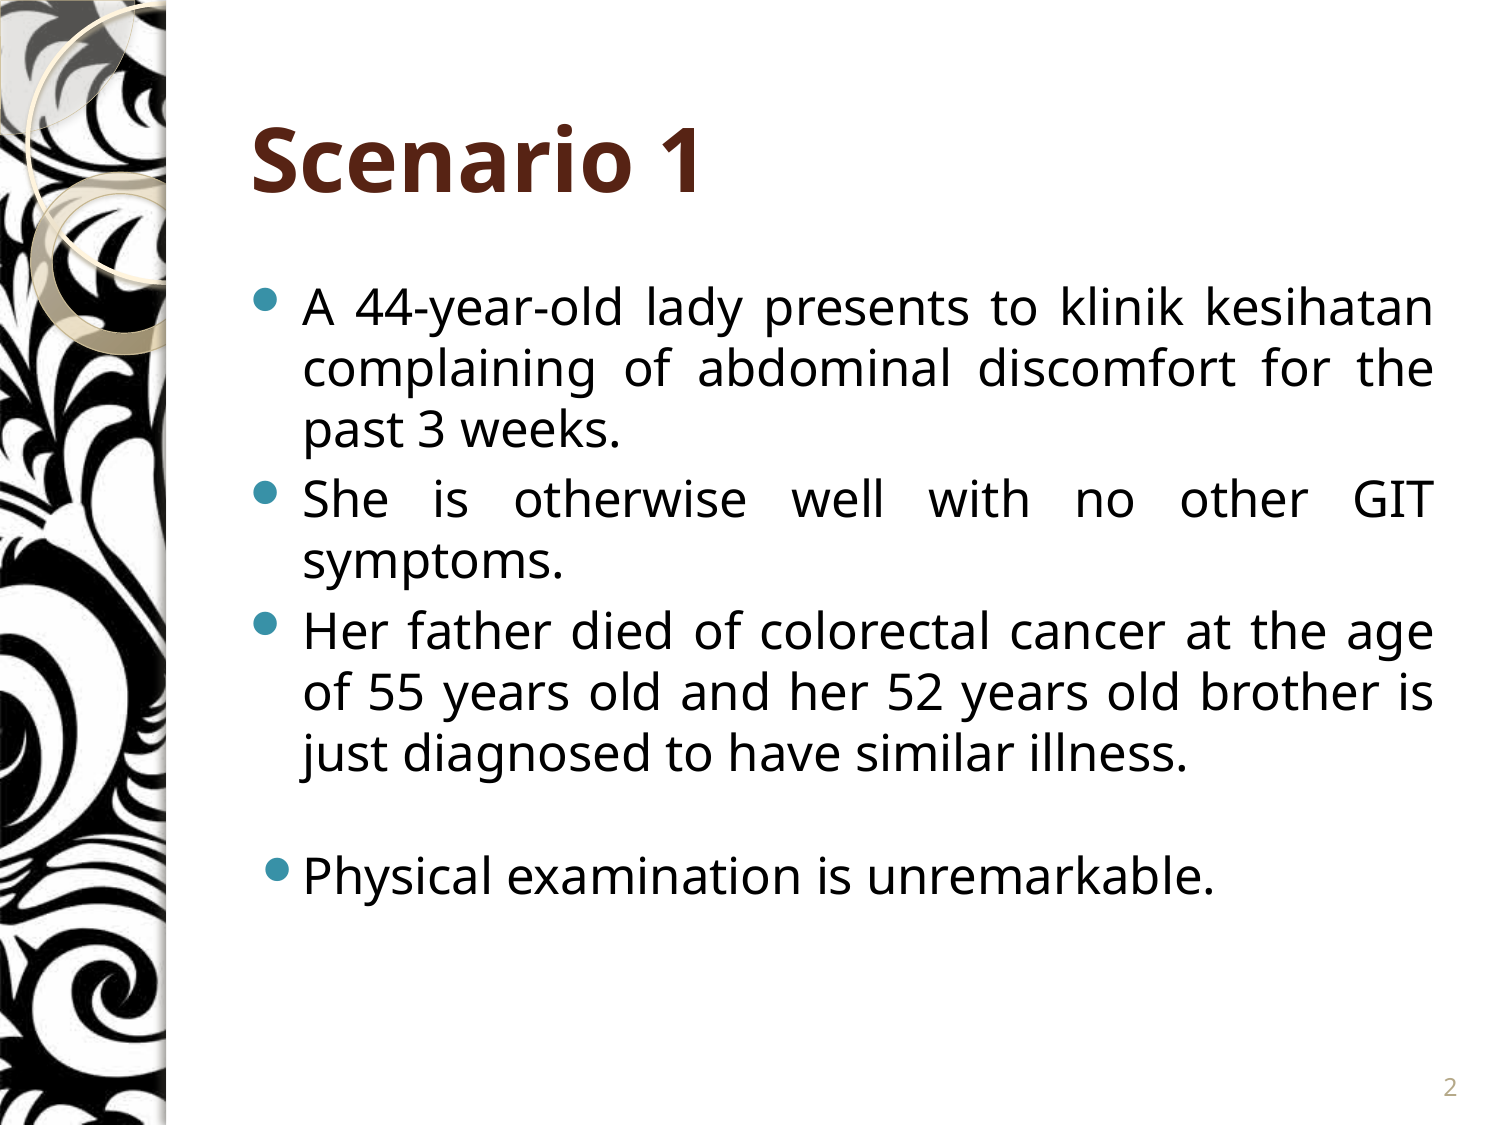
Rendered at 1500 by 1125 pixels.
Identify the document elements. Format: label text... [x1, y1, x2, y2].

picture [62, 195, 160, 280]
list A 44-year-old lady presents to klinik kesihatan complaining of abdominal discomfort for the past 3 weeks. She is otherwise well with no other GIT symptoms. Her father died of colorectal cancer at the age of 55 years old and her 52 years old brother is just diagnosed to have similar illness. Physical examination is unremarkable. [235, 267, 1450, 1055]
title Scenario 1 [235, 62, 1466, 250]
slide_number 2 [1413, 1034, 1488, 1113]
picture [136, 0, 164, 4]
picture [32, 13, 160, 207]
picture [0, 134, 166, 1125]
picture [53, 241, 160, 332]
